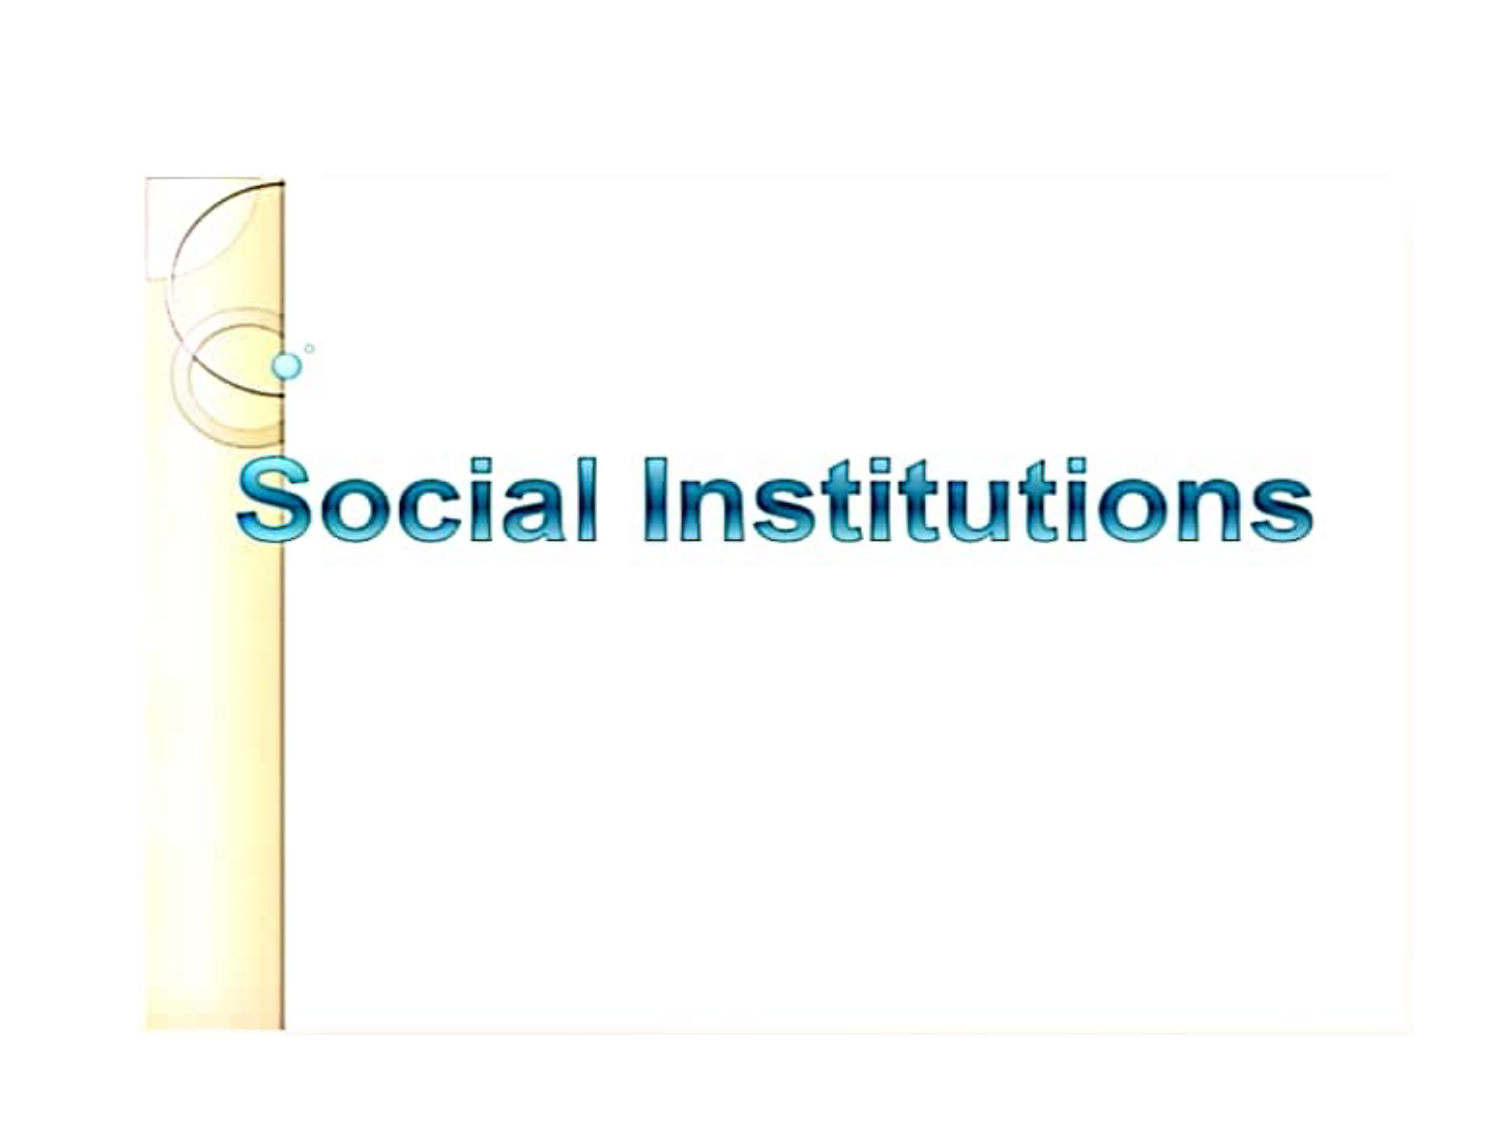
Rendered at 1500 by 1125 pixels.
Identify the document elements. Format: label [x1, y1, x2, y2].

picture [137, 174, 1413, 1035]
